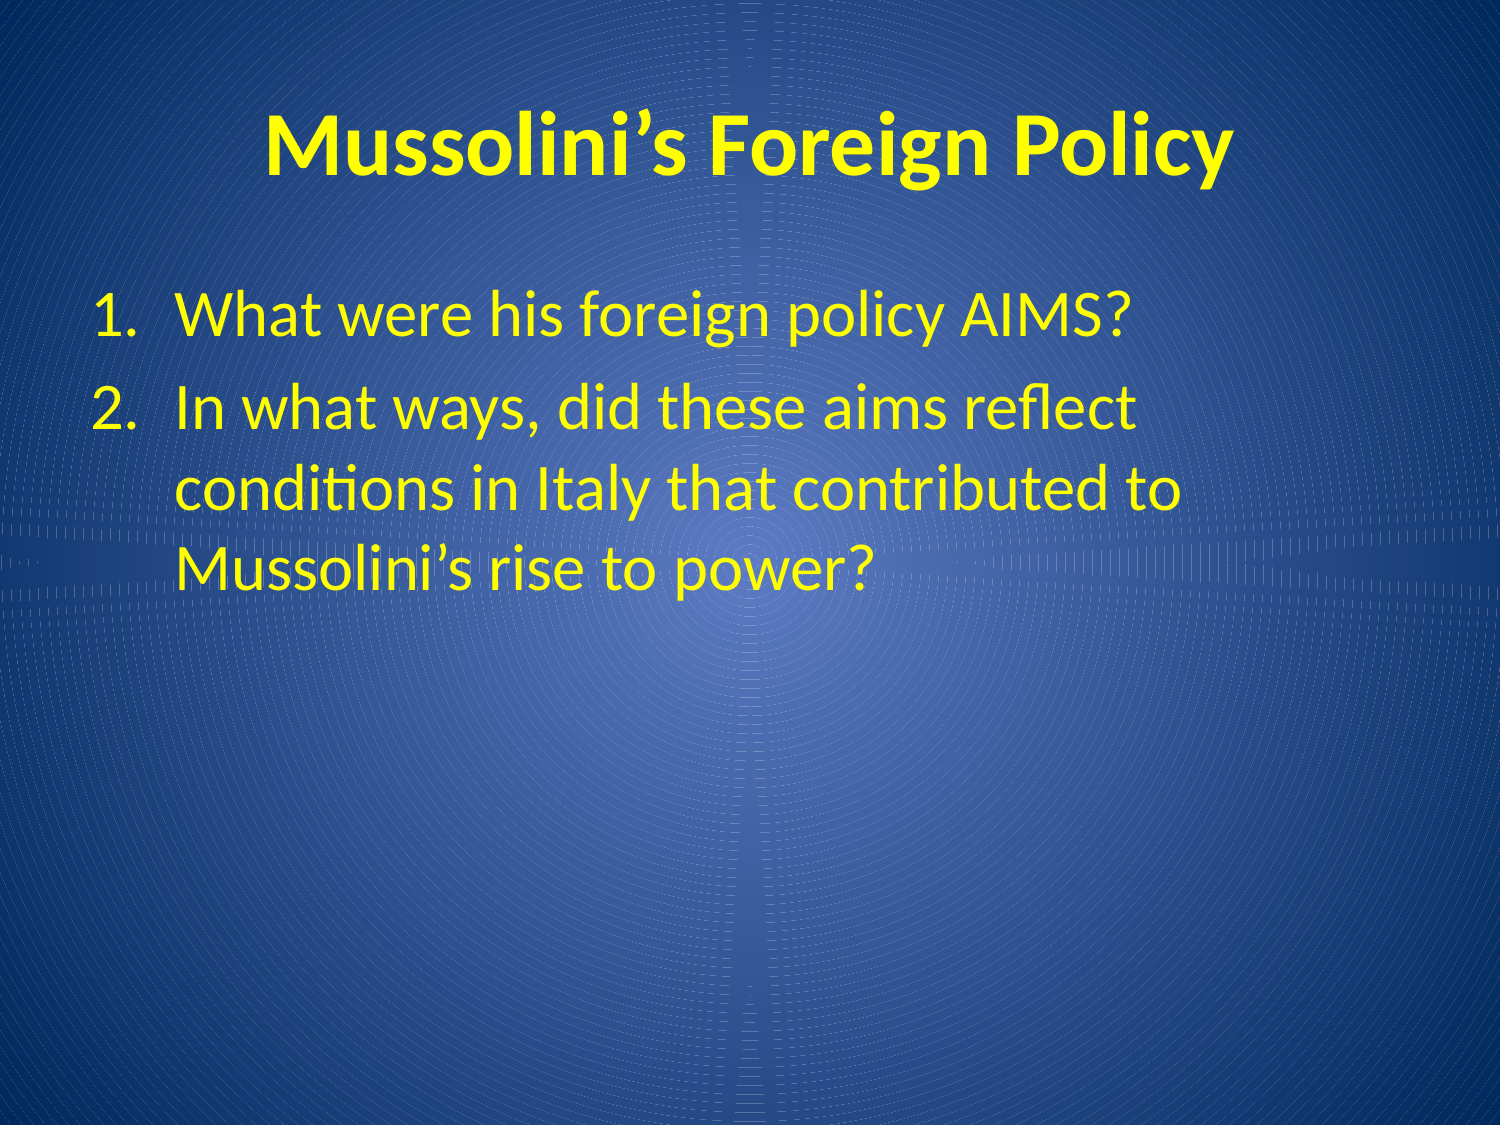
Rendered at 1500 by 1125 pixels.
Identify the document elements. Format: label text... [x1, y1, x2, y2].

list What were his foreign policy AIMS? In what ways, did these aims reflect conditions in Italy that contributed to Mussolini’s rise to power? [75, 262, 1425, 1005]
title Mussolini’s Foreign Policy [75, 45, 1425, 233]
